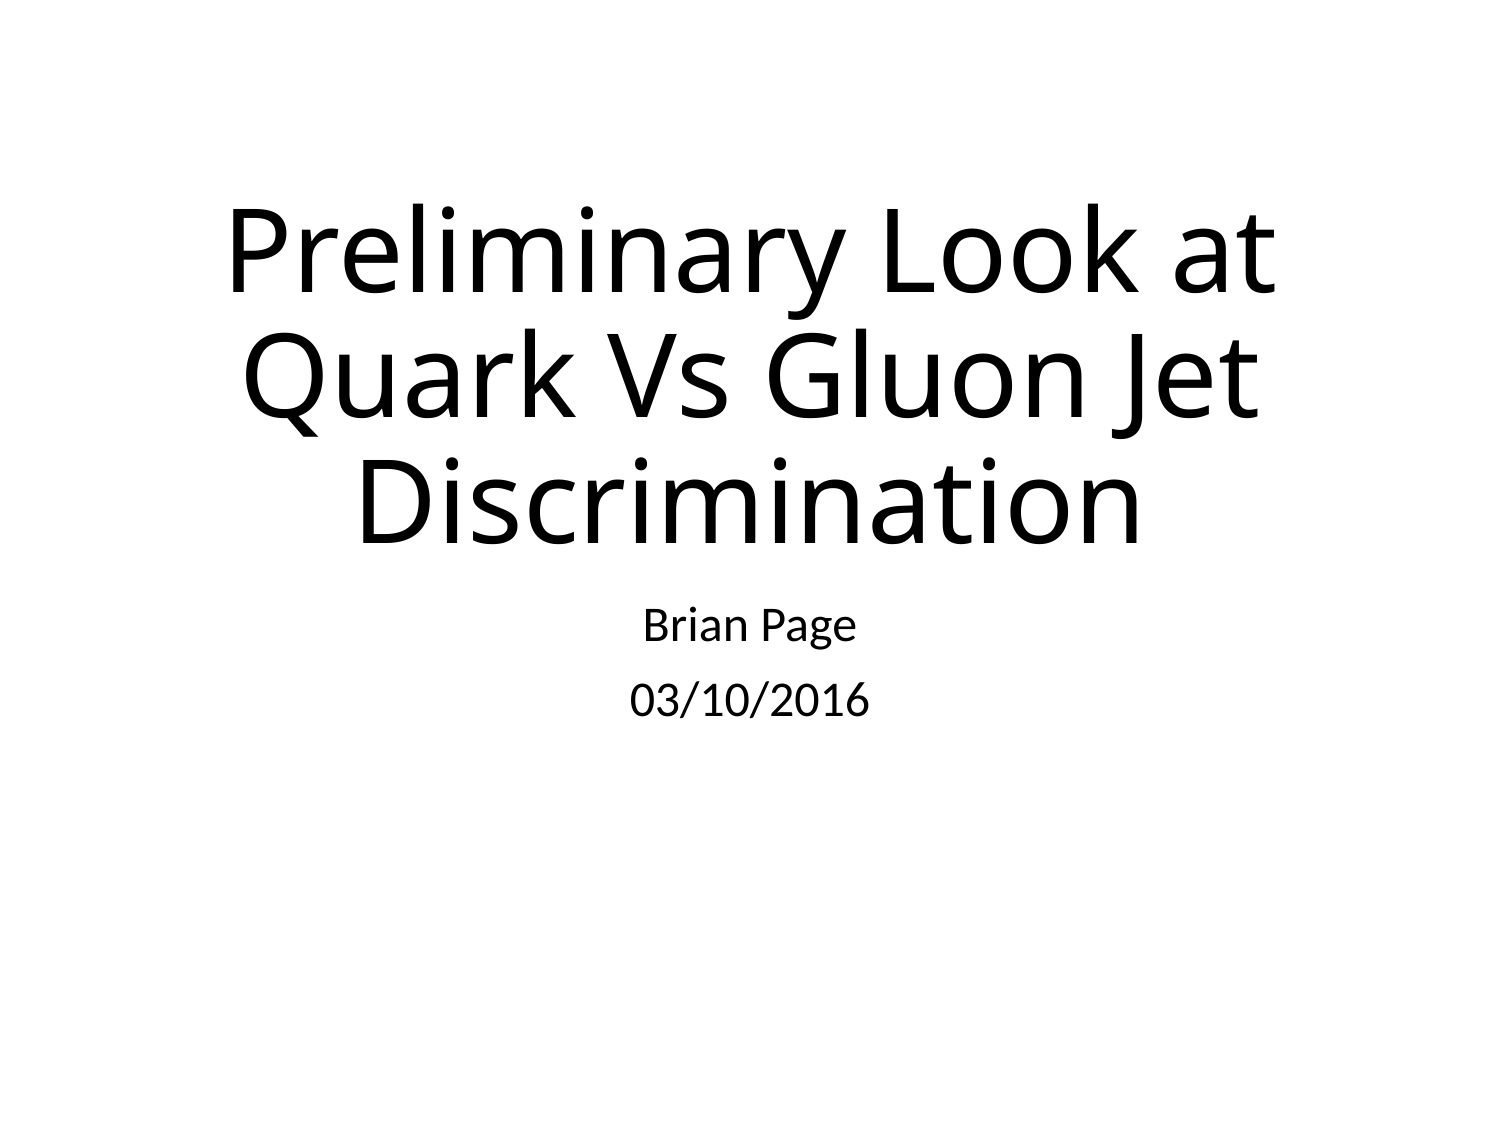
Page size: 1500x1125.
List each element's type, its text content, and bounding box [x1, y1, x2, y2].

subtitle Brian Page 03/10/2016 [187, 590, 1313, 863]
title Preliminary Look at Quark Vs Gluon Jet Discrimination [112, 184, 1388, 576]
